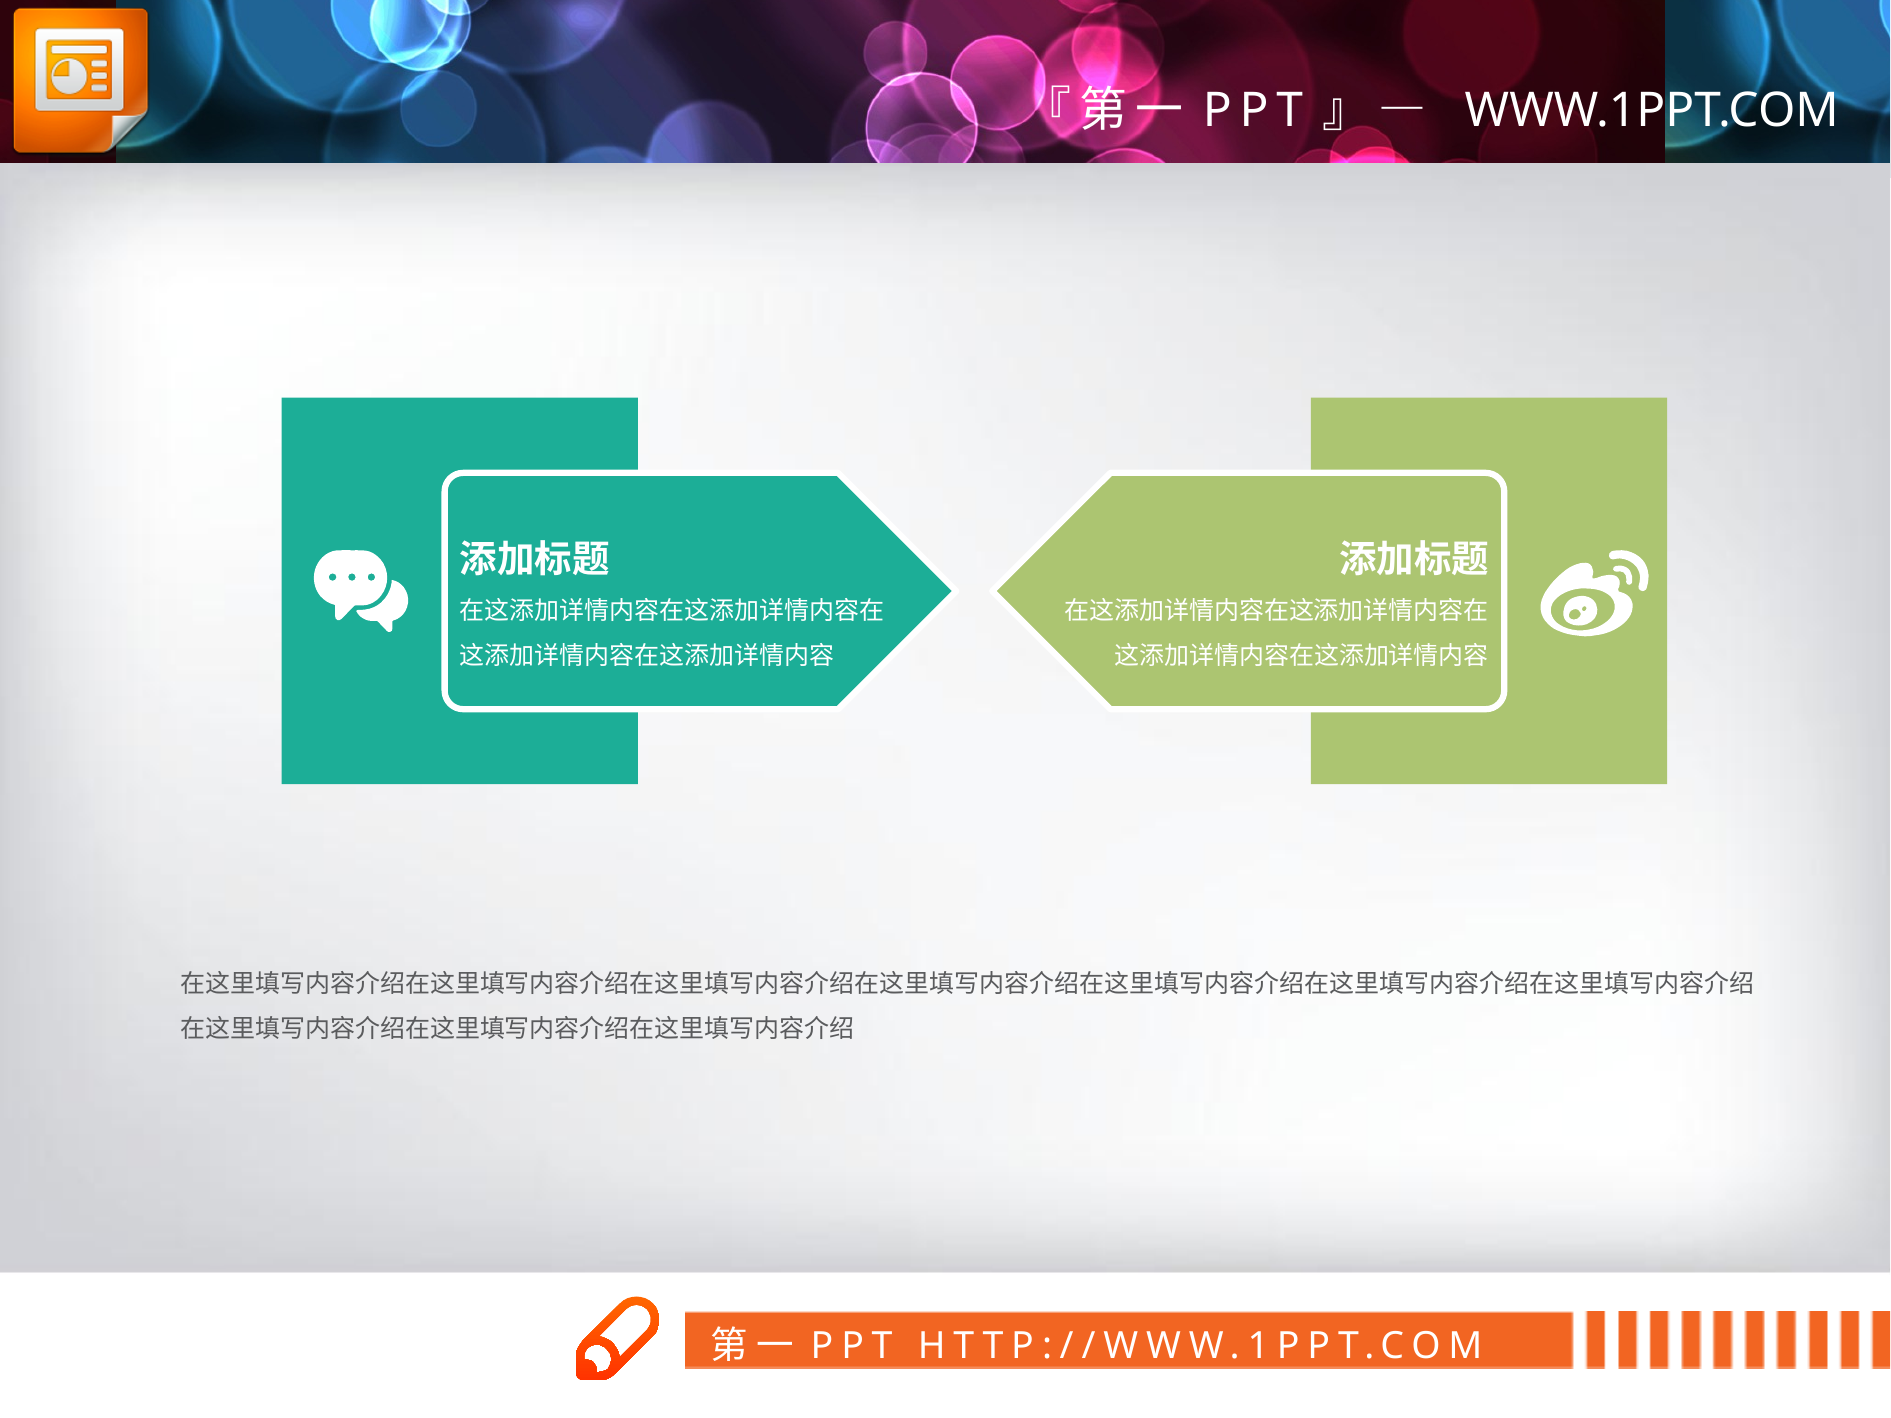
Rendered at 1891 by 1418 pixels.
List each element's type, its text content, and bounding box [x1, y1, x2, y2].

text_box 在这里填写内容介绍在这里填写内容介绍在这里填写内容介绍在这里填写内容介绍在这里填写内容介绍在这里填写内容介绍在这里填写内容介绍在这里填写内容介绍在这里填写内容介绍在这里填写内容介绍 [165, 945, 1784, 1050]
picture [0, 0, 1891, 1275]
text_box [1540, 549, 1649, 637]
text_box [312, 549, 409, 633]
picture [685, 1311, 1891, 1369]
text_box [281, 397, 1668, 785]
